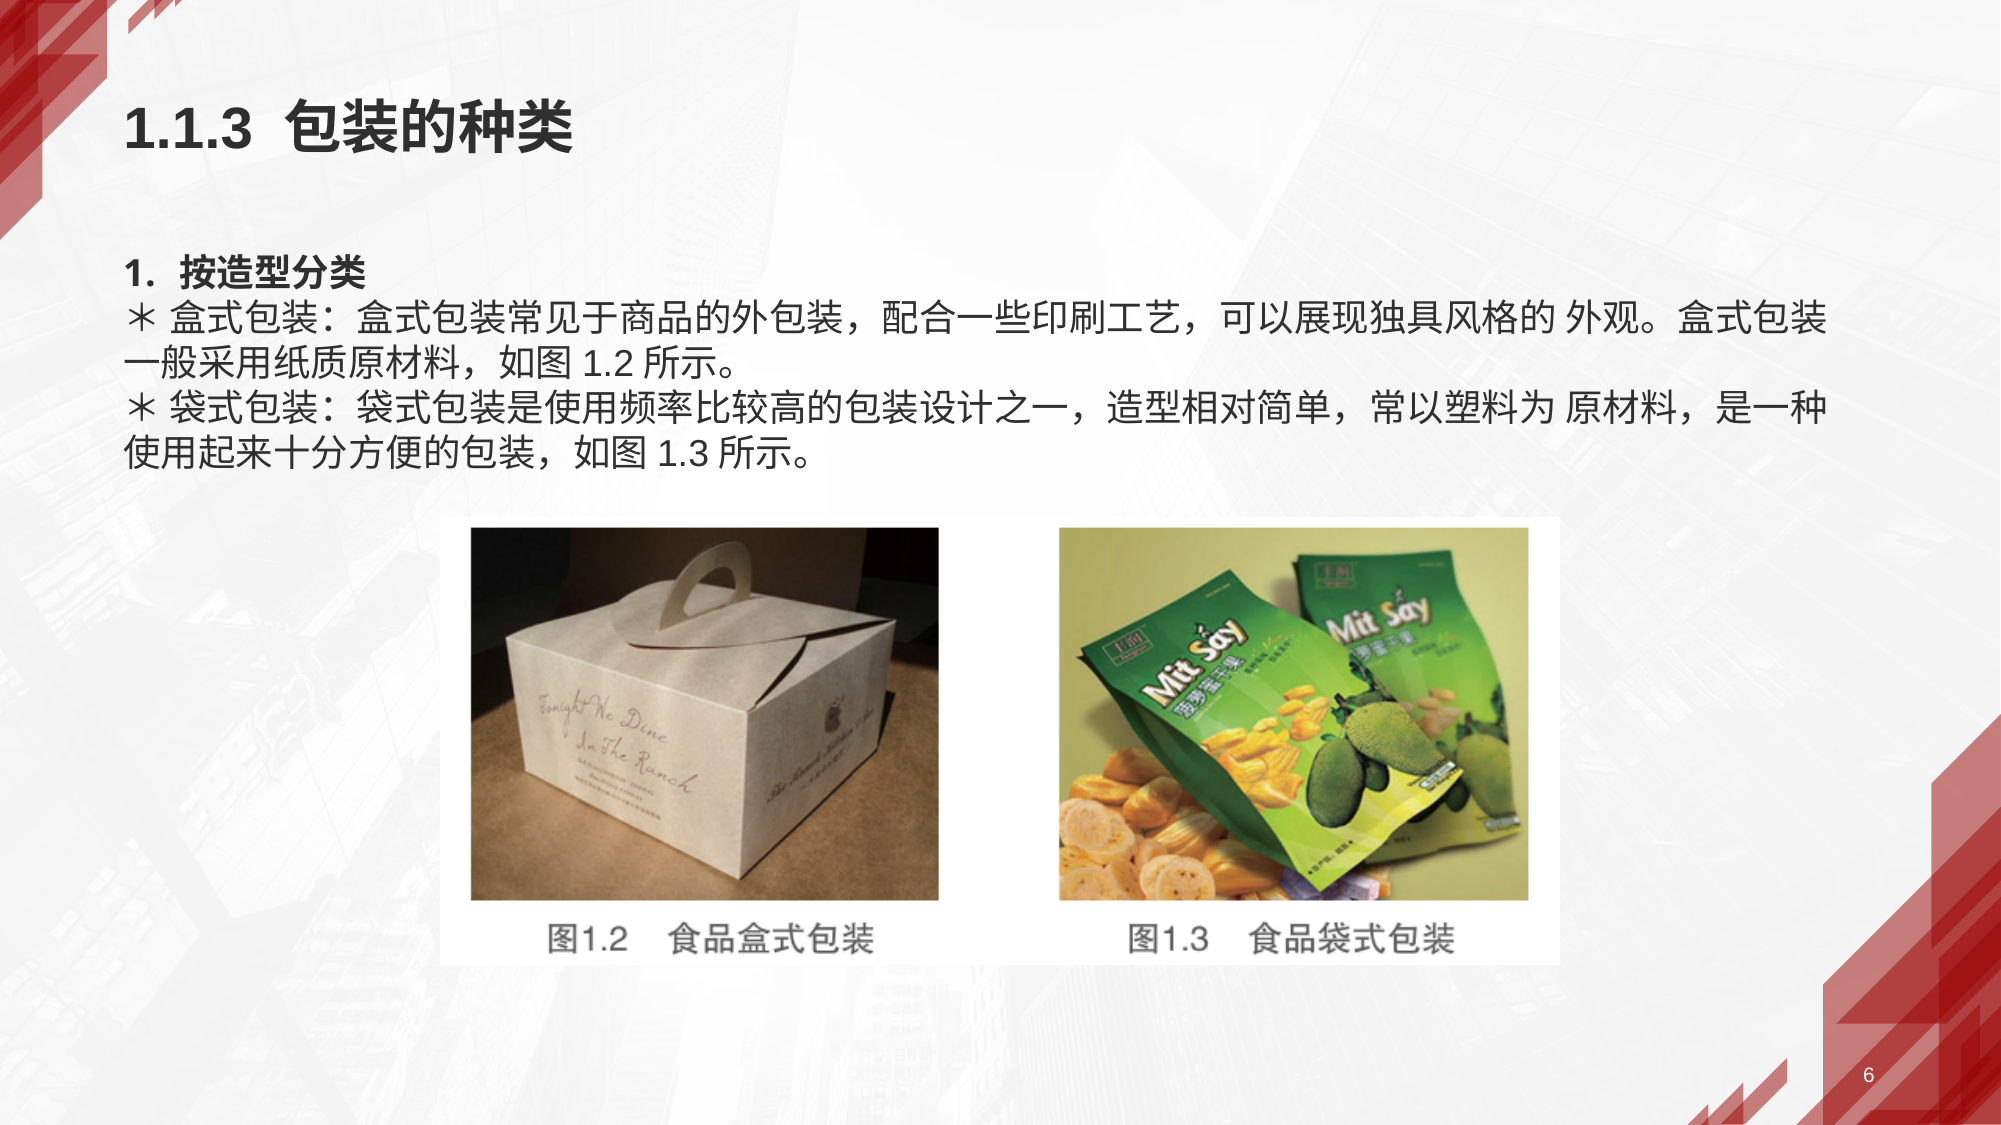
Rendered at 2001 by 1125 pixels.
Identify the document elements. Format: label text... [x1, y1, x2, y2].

title 1.1.3 包装的种类 [108, 81, 1890, 169]
text_box 按造型分类 ＊ 盒式包装：盒式包装常见于商品的外包装，配合一些印刷工艺，可以展现独具风格的 外观。盒式包装一般采用纸质原材料，如图1.2所示。 ＊ 袋式包装：袋式包装是使用频率比较高的包装设计之一，造型相对简单，常以塑料为 原材料，是一种使用起来十分方便的包装，如图1.3所示。 [108, 241, 1867, 482]
picture [440, 517, 1560, 965]
slide_number 6 [1452, 1056, 1890, 1092]
